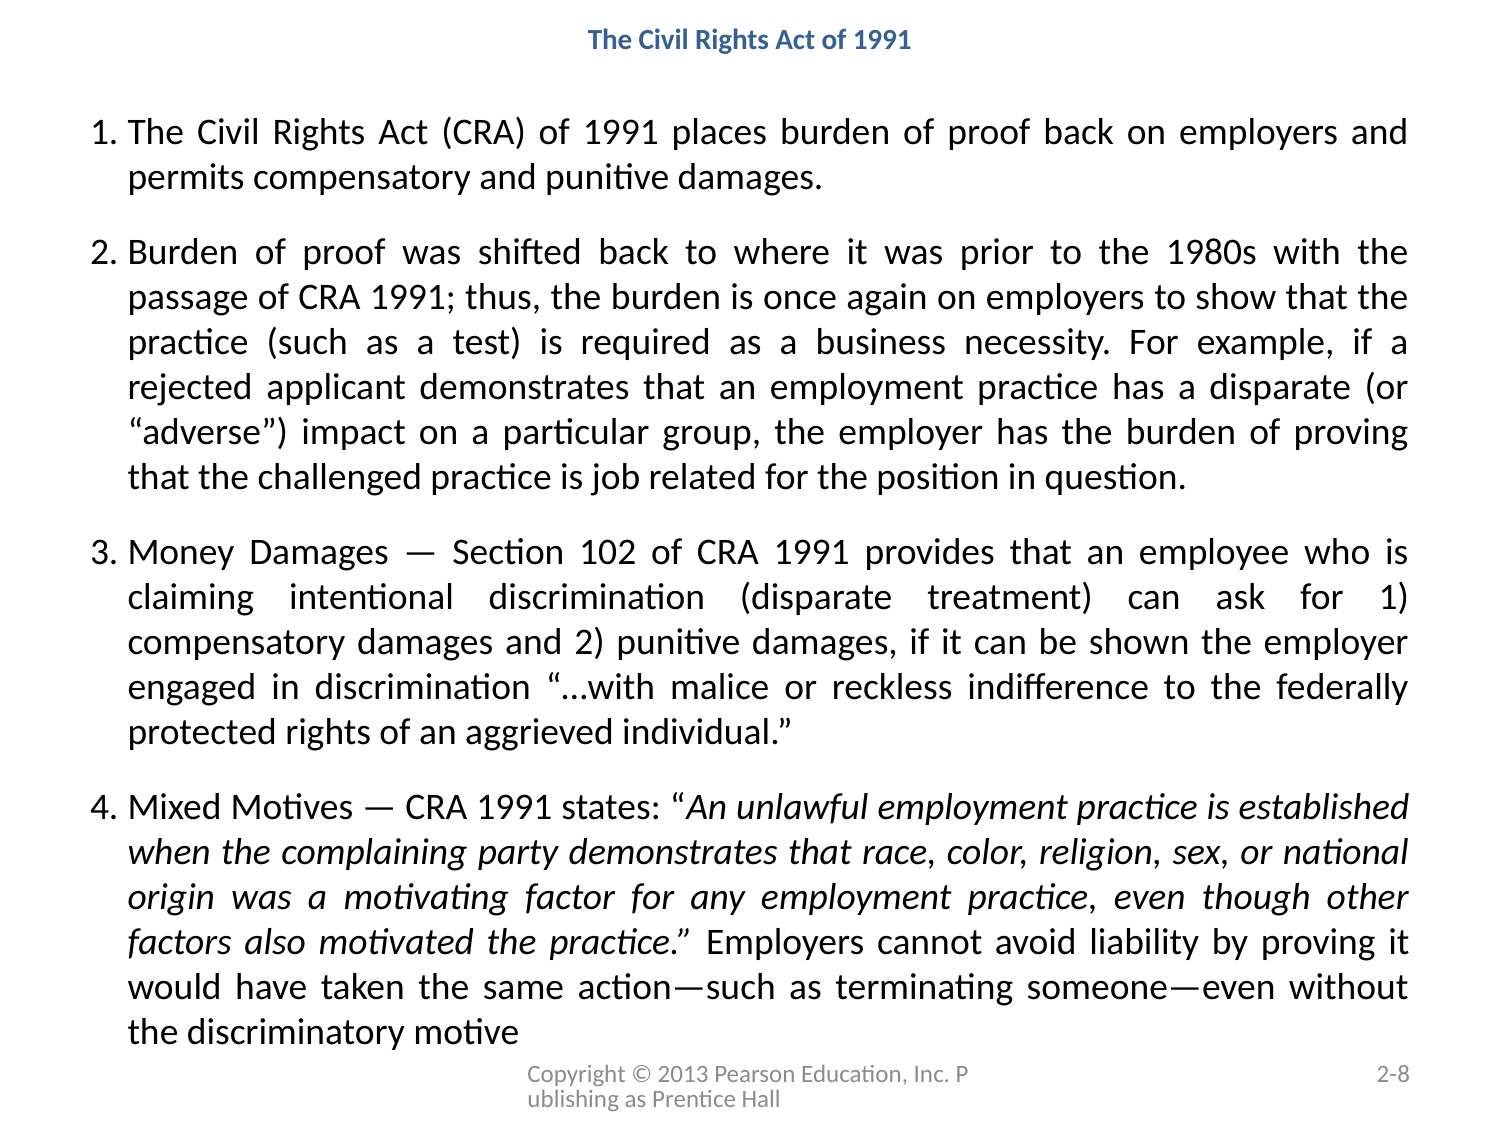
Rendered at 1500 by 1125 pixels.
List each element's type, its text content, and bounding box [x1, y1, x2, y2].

footer Copyright © 2013 Pearson Education, Inc. Publishing as Prentice Hall [512, 1042, 988, 1103]
title The Civil Rights Act of 1991 [75, 12, 1425, 63]
slide_number 2-8 [1074, 1042, 1425, 1103]
list The Civil Rights Act (CRA) of 1991 places burden of proof back on employers and permits compensatory and punitive damages. Burden of proof was shifted back to where it was prior to the 1980s with the passage of CRA 1991; thus, the burden is once again on employers to show that the practice (such as a test) is required as a business necessity. For example, if a rejected applicant demonstrates that an employment practice has a disparate (or “adverse”) impact on a particular group, the employer has the burden of proving that the challenged practice is job related for the position in question. Money Damages — Section 102 of CRA 1991 provides that an employee who is claiming intentional discrimination (disparate treatment) can ask for 1) compensatory damages and 2) punitive damages, if it can be shown the employer engaged in discrimination “…with malice or reckless indifference to the federally protected rights of an aggrieved individual.” Mixed Motives — CRA 1991 states: “An unlawful employment practice is established when the complaining party demonstrates that race, color, religion, sex, or national origin was a motivating factor for any employment practice, even though other factors also motivated the practice.” Employers cannot avoid liability by proving it would have taken the same action—such as terminating someone—even without the discriminatory motive [75, 99, 1425, 1005]
